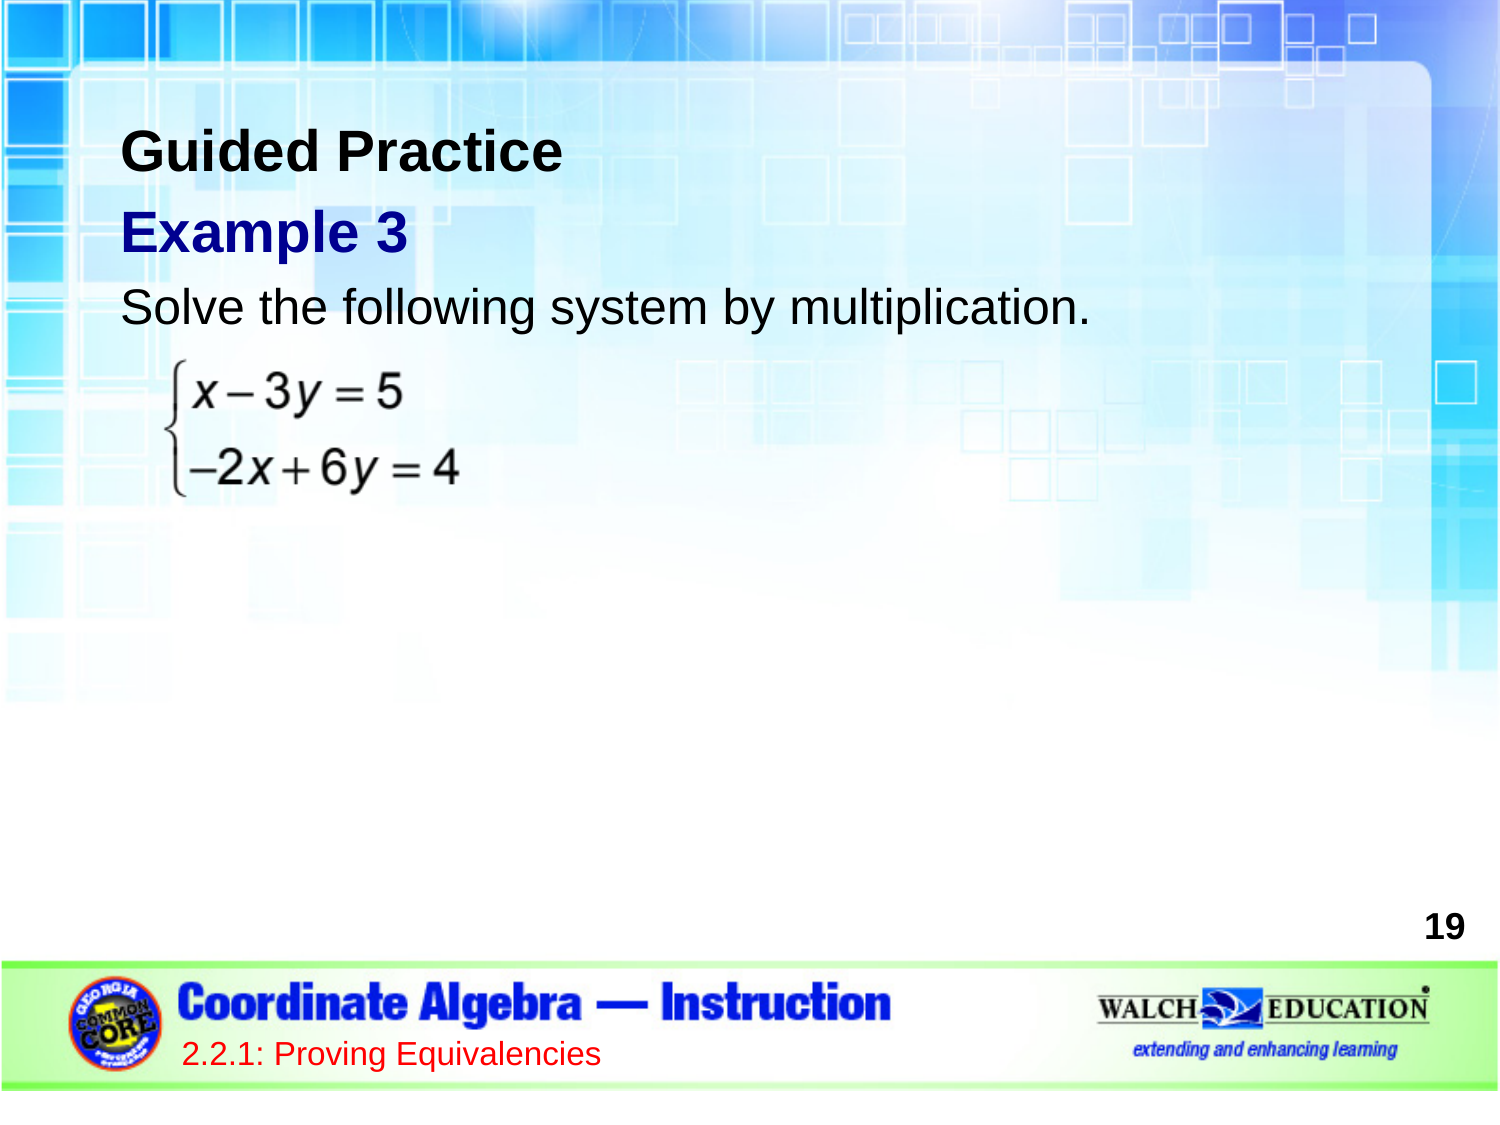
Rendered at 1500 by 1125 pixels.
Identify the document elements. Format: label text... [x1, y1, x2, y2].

picture [1, 0, 1500, 1091]
subtitle Guided Practice Example 3 Solve the following system by multiplication. [105, 105, 1246, 925]
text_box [159, 356, 465, 501]
list 2.2.1: Proving Equivalencies [166, 1024, 1074, 1068]
slide_number 19 [1361, 901, 1481, 949]
